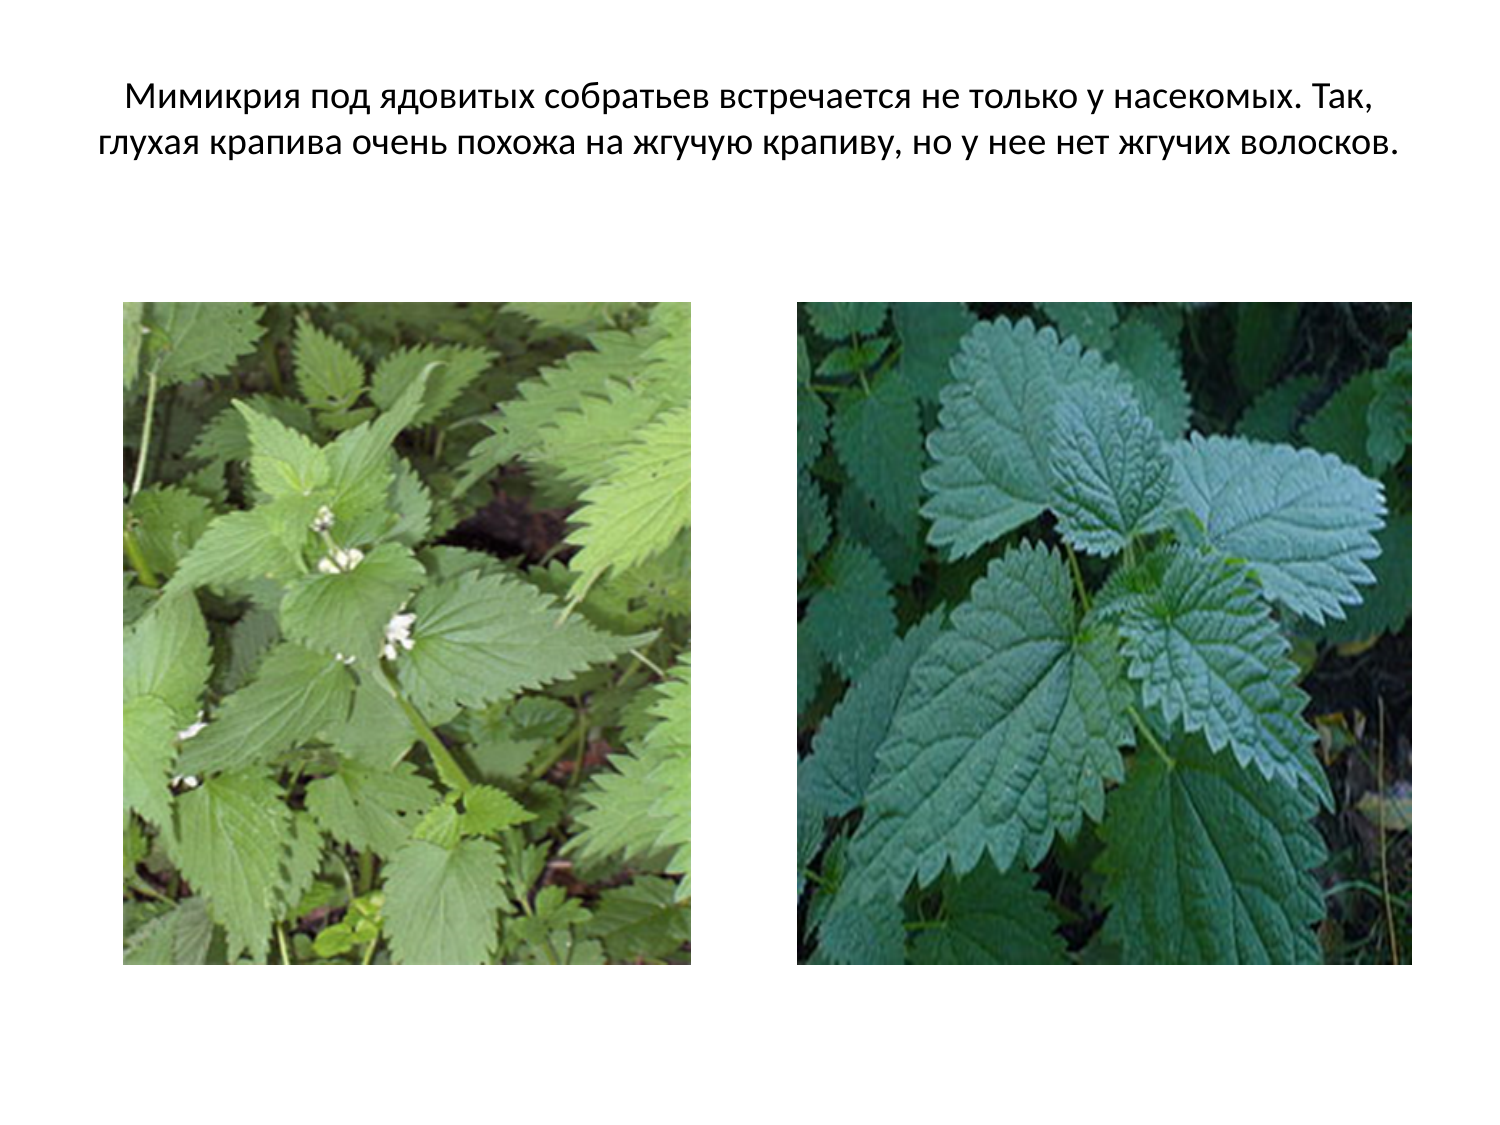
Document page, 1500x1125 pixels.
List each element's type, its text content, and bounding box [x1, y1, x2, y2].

title Мимикрия под ядовитых собратьев встречается не только у насекомых. Так, глухая крапива очень похожа на жгучую крапиву, но у нее нет жгучих волосков. [75, 45, 1425, 233]
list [123, 302, 692, 965]
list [796, 302, 1412, 965]
